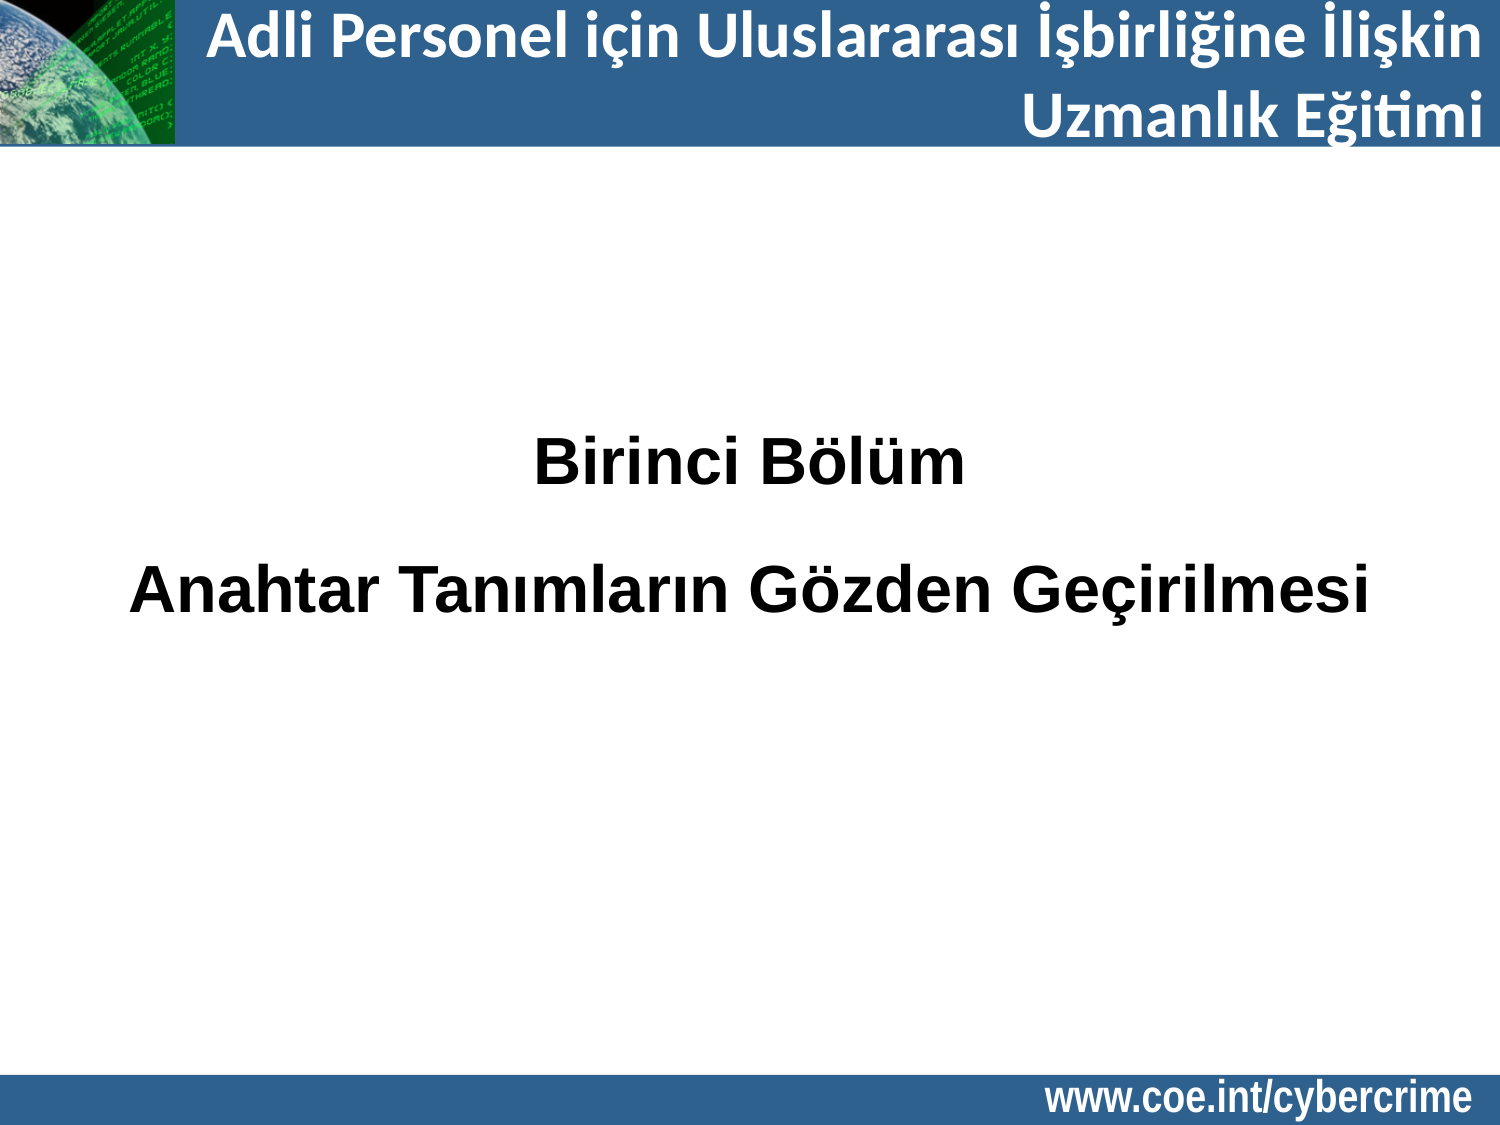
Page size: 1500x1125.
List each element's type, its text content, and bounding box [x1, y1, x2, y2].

text_box Adli Personel için Uluslararası İşbirliğine İlişkin Uzmanlık Eğitimi [177, 0, 1500, 149]
text_box Birinci Bölüm Anahtar Tanımların Gözden Geçirilmesi [50, 425, 1450, 633]
text_box www.coe.int/cybercrime [1030, 1059, 1500, 1125]
picture [0, 0, 175, 144]
text_box [0, 1073, 1030, 1125]
